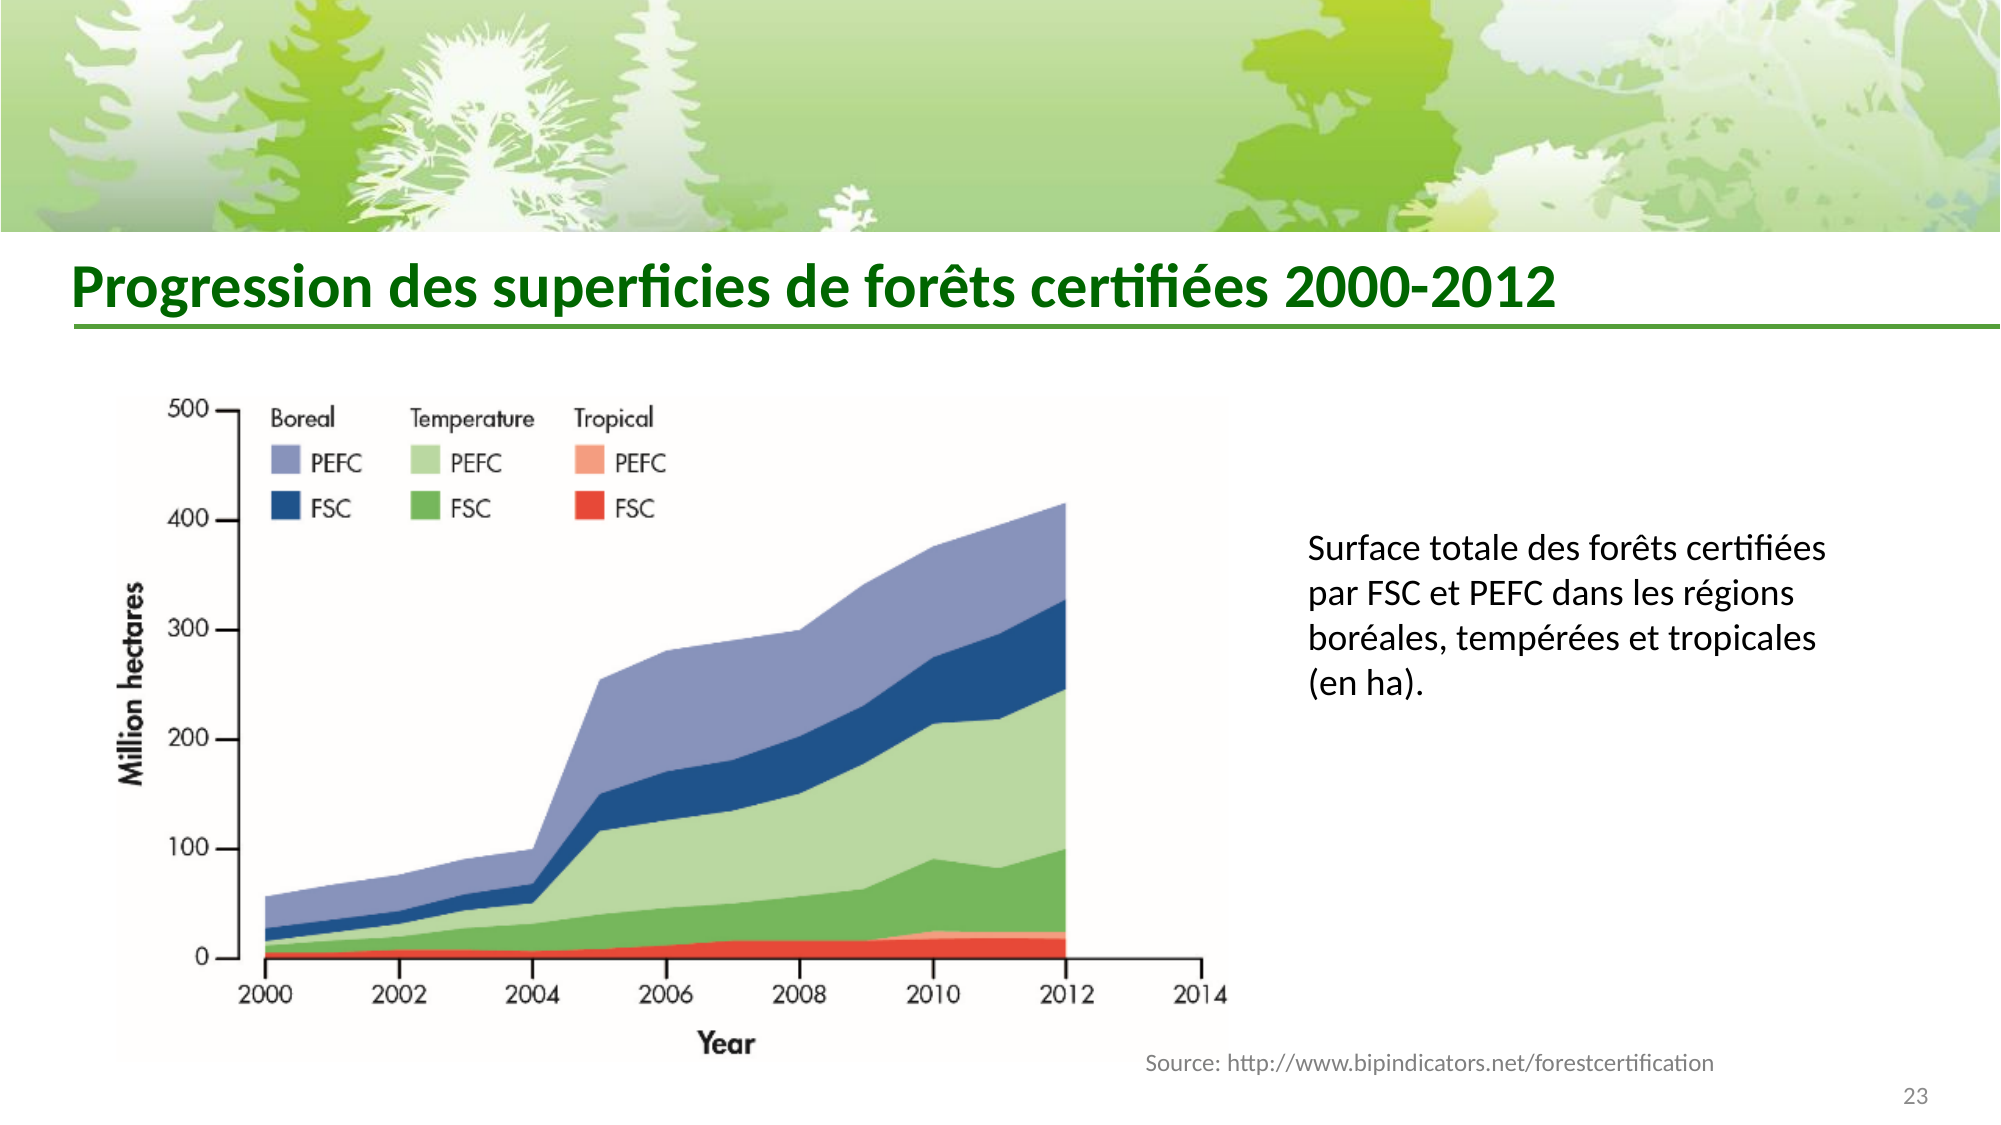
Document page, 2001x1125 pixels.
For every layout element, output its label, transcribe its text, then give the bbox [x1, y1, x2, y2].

picture [0, 0, 2000, 232]
text_box Surface totale des forêts certifiées par FSC et PEFC dans les régions boréales, tempérées et tropicales (en ha). [1316, 515, 1880, 711]
text_box Source: http://www.bipindicators.net/forestcertification [1130, 1039, 1806, 1084]
title Progression des superficies de forêts certifiées 2000-2012 [56, 193, 1800, 382]
picture [106, 374, 1316, 1062]
slide_number 23 [1493, 1065, 1944, 1125]
